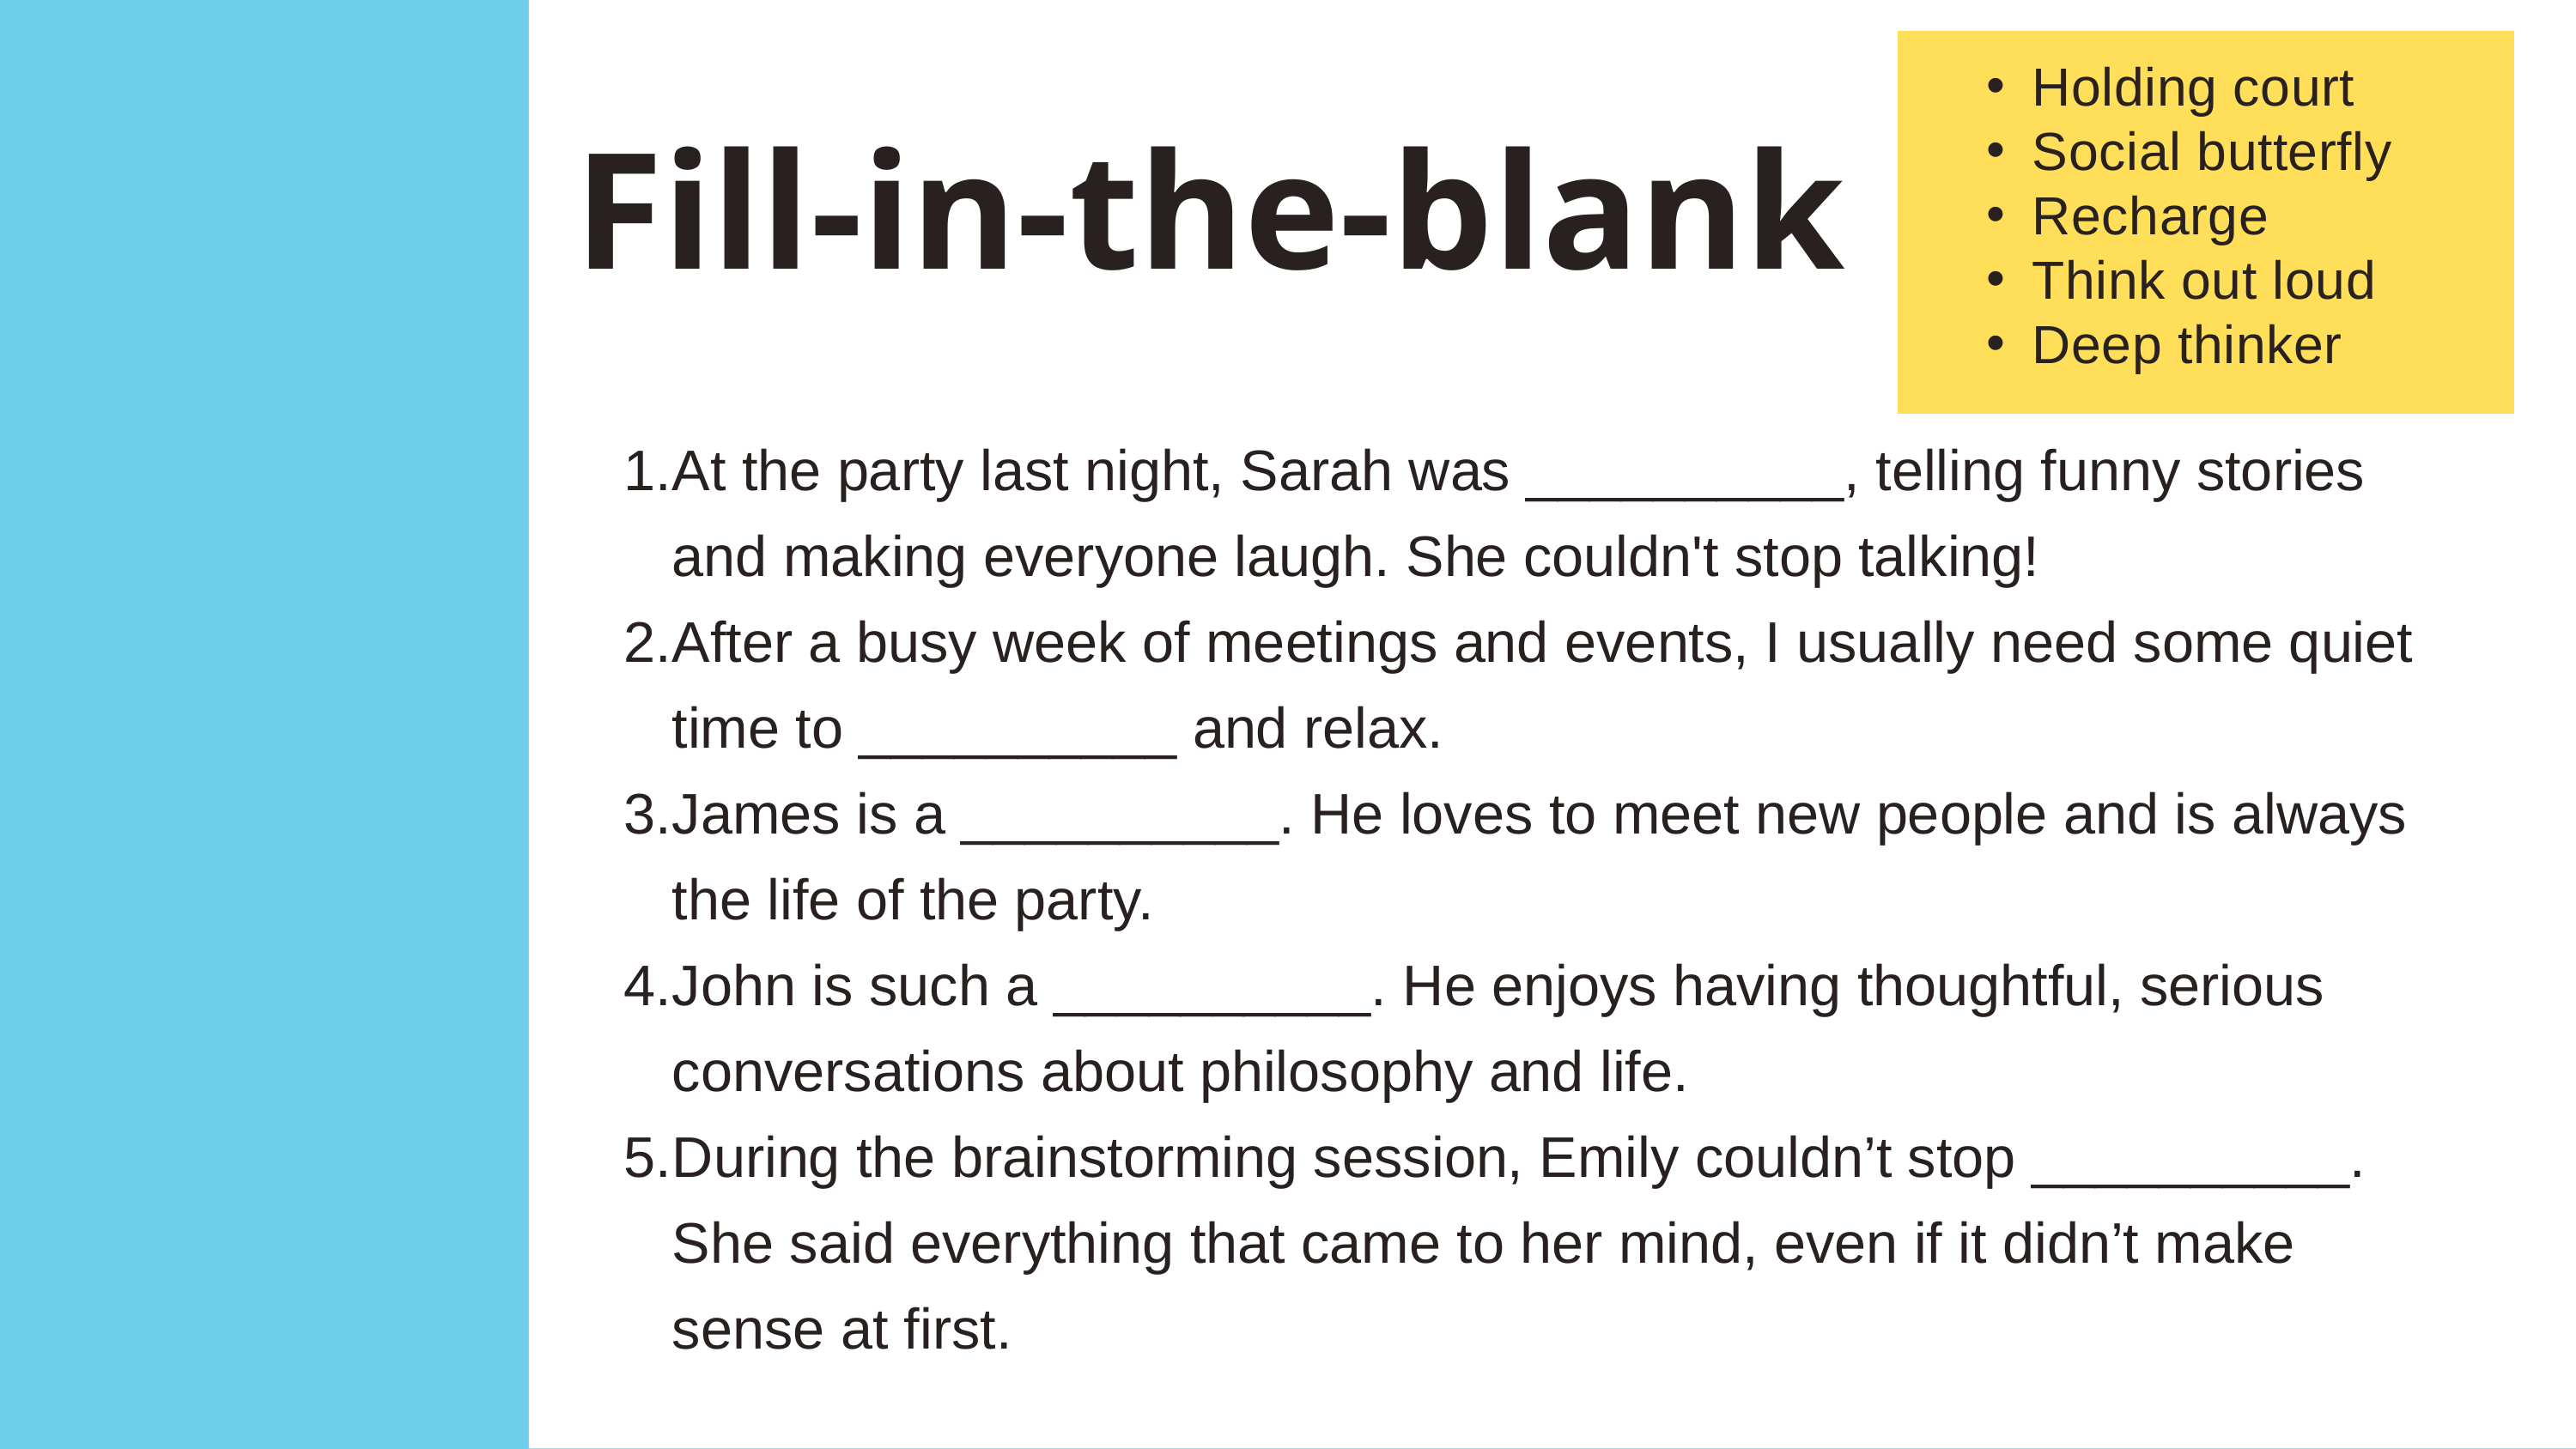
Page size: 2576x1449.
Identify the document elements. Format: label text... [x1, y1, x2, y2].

text_box [528, 0, 2576, 1449]
text_box At the party last night, Sarah was __________, telling funny stories and making everyone laugh. She couldn't stop talking! After a busy week of meetings and events, I usually need some quiet time to __________ and relax. James is a __________. He loves to meet new people and is always the life of the party. John is such a __________. He enjoys having thoughtful, serious conversations about philosophy and life. During the brainstorming session, Emily couldn’t stop __________. She said everything that came to her mind, even if it didn’t make sense at first. [574, 415, 2432, 1361]
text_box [1897, 30, 2514, 415]
text_box Fill-in-the-blank [574, 76, 1893, 302]
